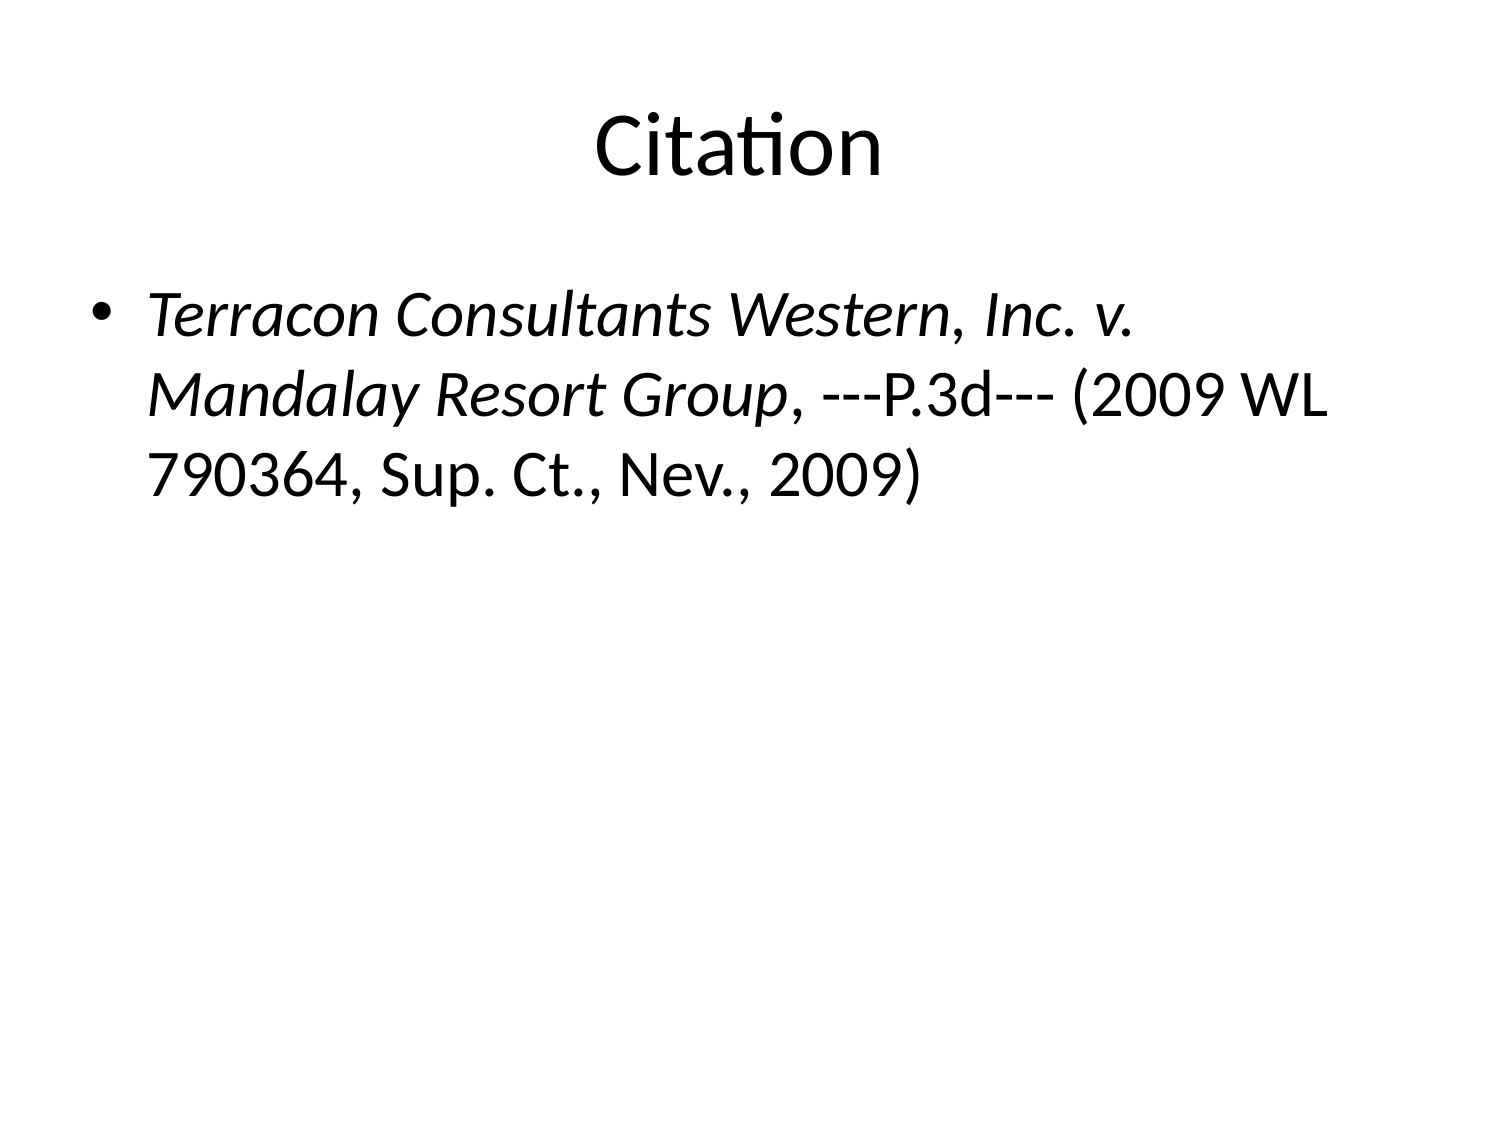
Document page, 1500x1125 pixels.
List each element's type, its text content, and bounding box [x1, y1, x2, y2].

title Citation [75, 45, 1425, 233]
list Terracon Consultants Western, Inc. v. Mandalay Resort Group, ---P.3d--- (2009 WL 790364, Sup. Ct., Nev., 2009) [75, 262, 1425, 1005]
